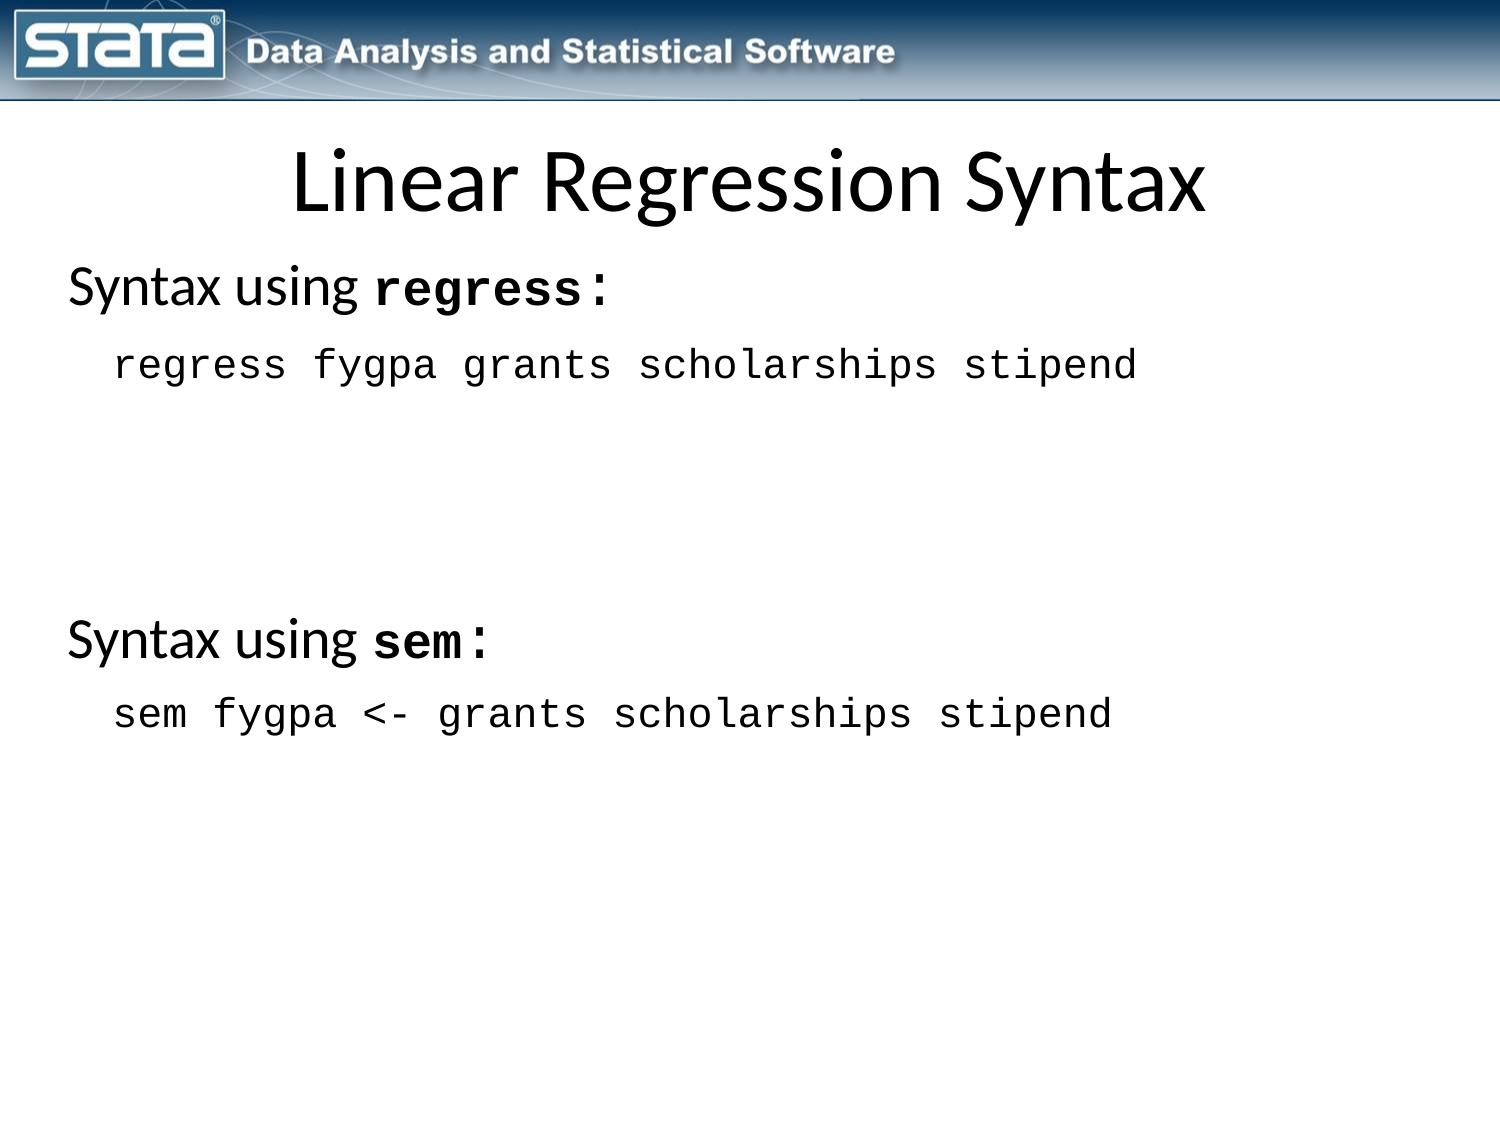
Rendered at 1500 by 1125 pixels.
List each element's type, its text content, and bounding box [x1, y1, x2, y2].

text_box sem fygpa <- grants scholarships stipend [97, 678, 1450, 744]
text_box Syntax using regress: [53, 239, 633, 324]
text_box regress fygpa grants scholarships stipend [97, 329, 1363, 395]
text_box Syntax using sem: [52, 592, 513, 678]
title Linear Regression Syntax [75, 112, 1425, 238]
picture [0, 0, 1500, 101]
